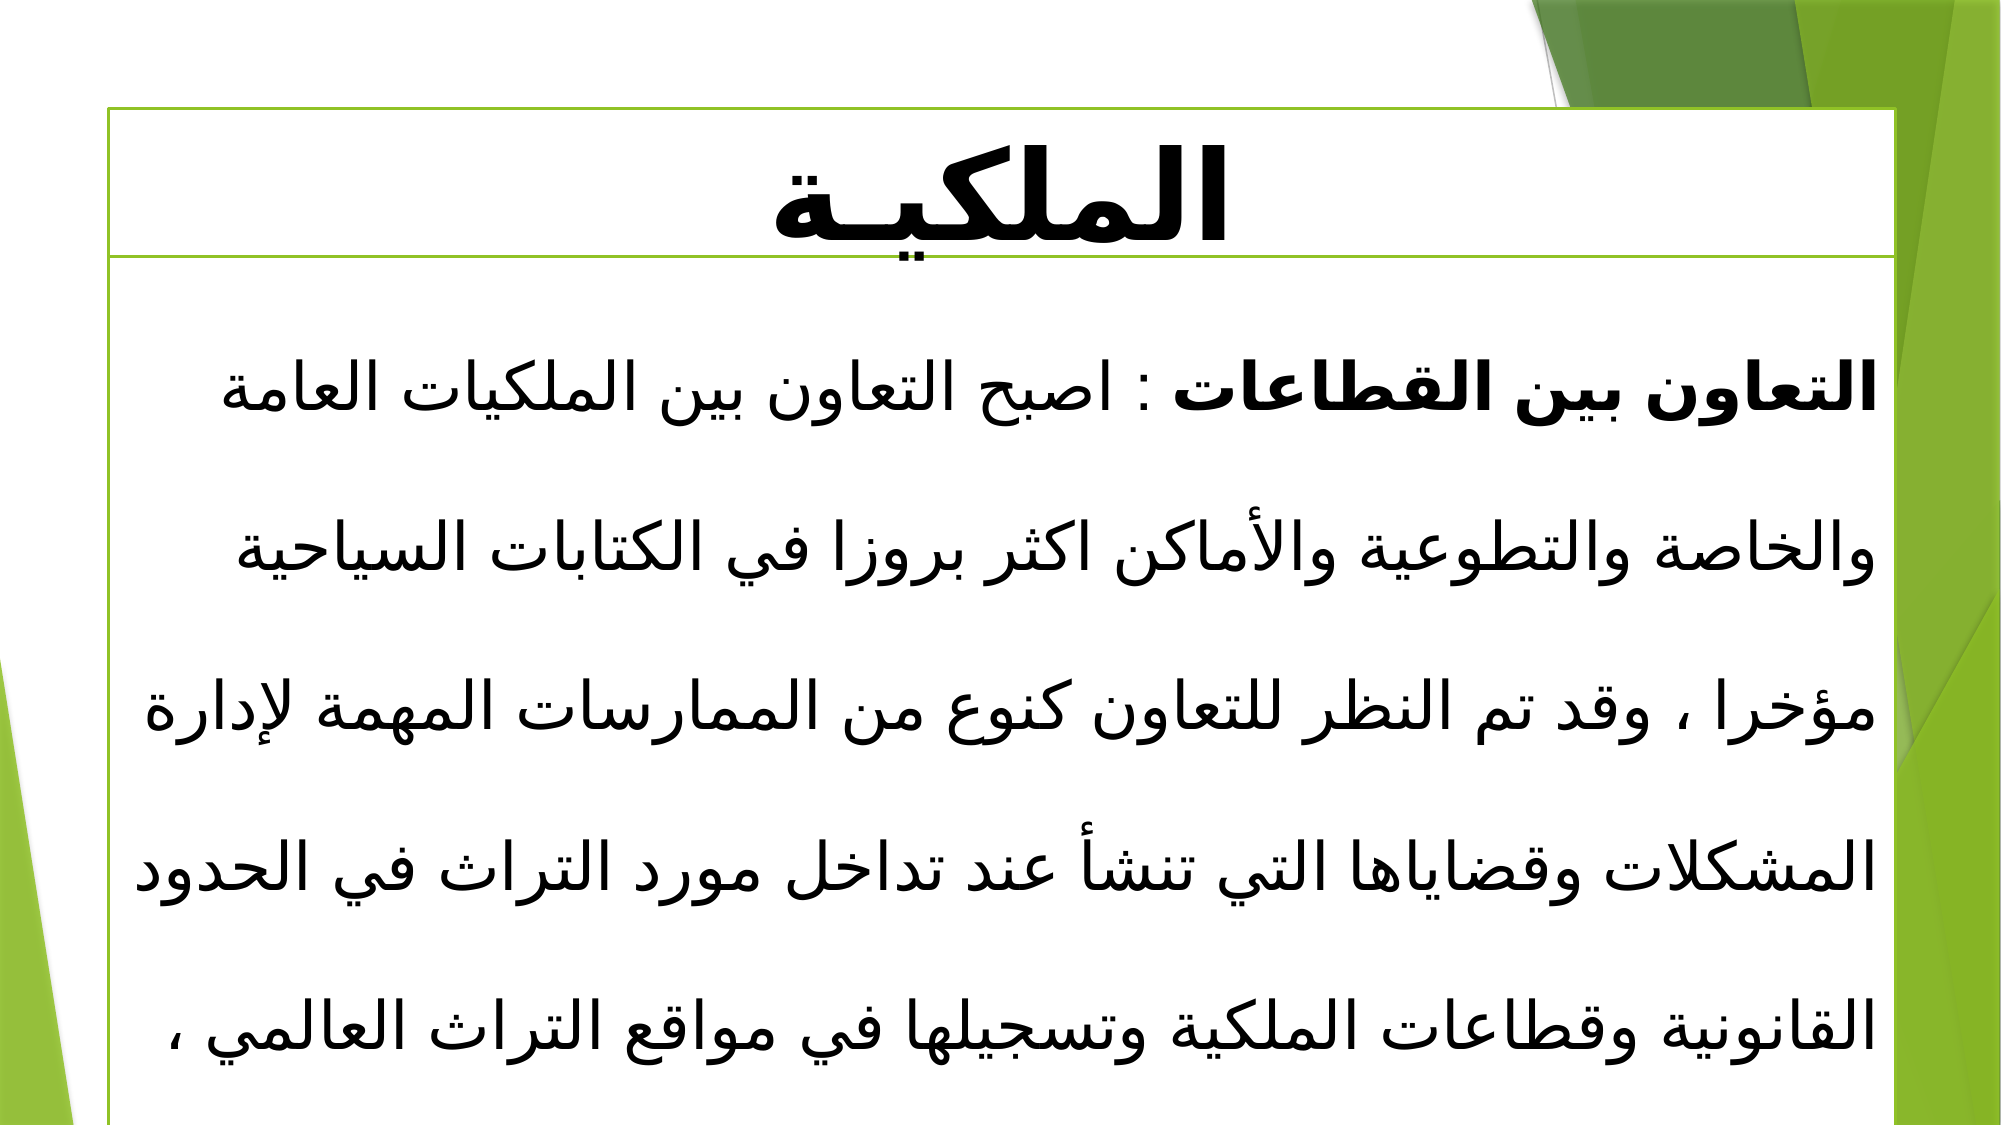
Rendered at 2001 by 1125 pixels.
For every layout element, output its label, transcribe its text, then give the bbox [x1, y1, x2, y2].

title الملكيـة [107, 107, 1897, 258]
text_box التعاون بين القطاعات : اصبح التعاون بين الملكيات العامة والخاصة والتطوعية والأماكن اكثر بروزا في الكتابات السياحية مؤخرا ، وقد تم النظر للتعاون كنوع من الممارسات المهمة لإدارة المشكلات وقضاياها التي تنشأ عند تداخل مورد التراث في الحدود القانونية وقطاعات الملكية وتسجيلها في مواقع التراث العالمي ، وكان التعاون عنصر أساسي من عناصر الإدارة الناجحة. [107, 258, 1897, 1125]
